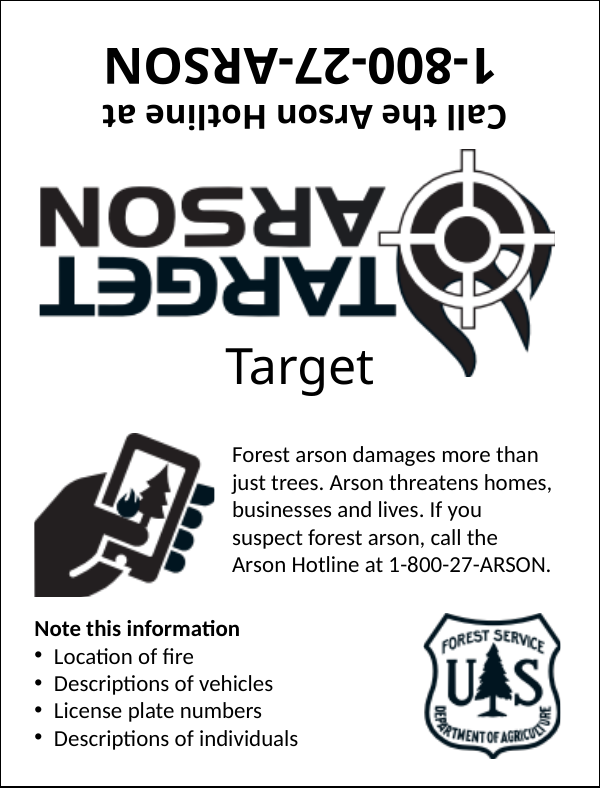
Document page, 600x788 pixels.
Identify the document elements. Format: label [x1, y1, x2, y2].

picture [423, 613, 561, 759]
picture [34, 433, 215, 597]
text_box [0, 0, 600, 788]
picture [39, 149, 555, 377]
